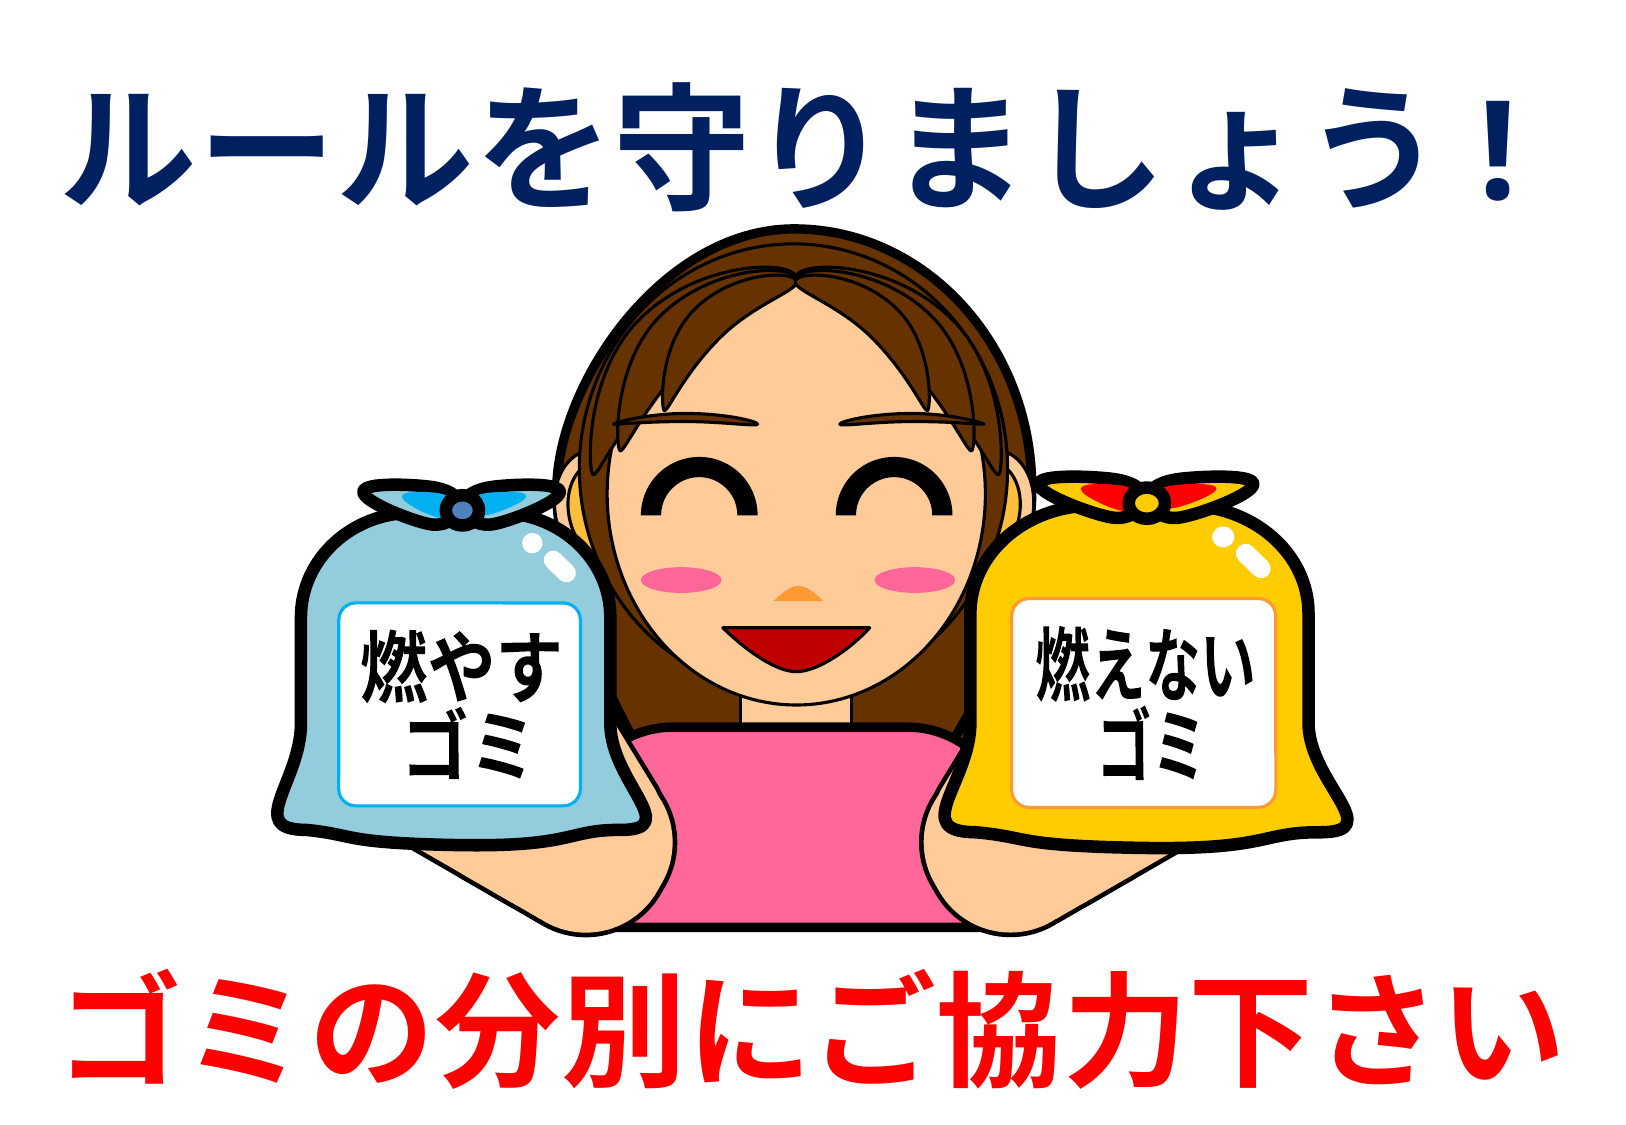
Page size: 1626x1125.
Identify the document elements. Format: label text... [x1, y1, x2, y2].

text_box ゴミの分別にご協力下さい [0, 944, 1625, 1110]
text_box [276, 206, 1348, 928]
text_box ルールを守りましょう! [44, 54, 1581, 235]
